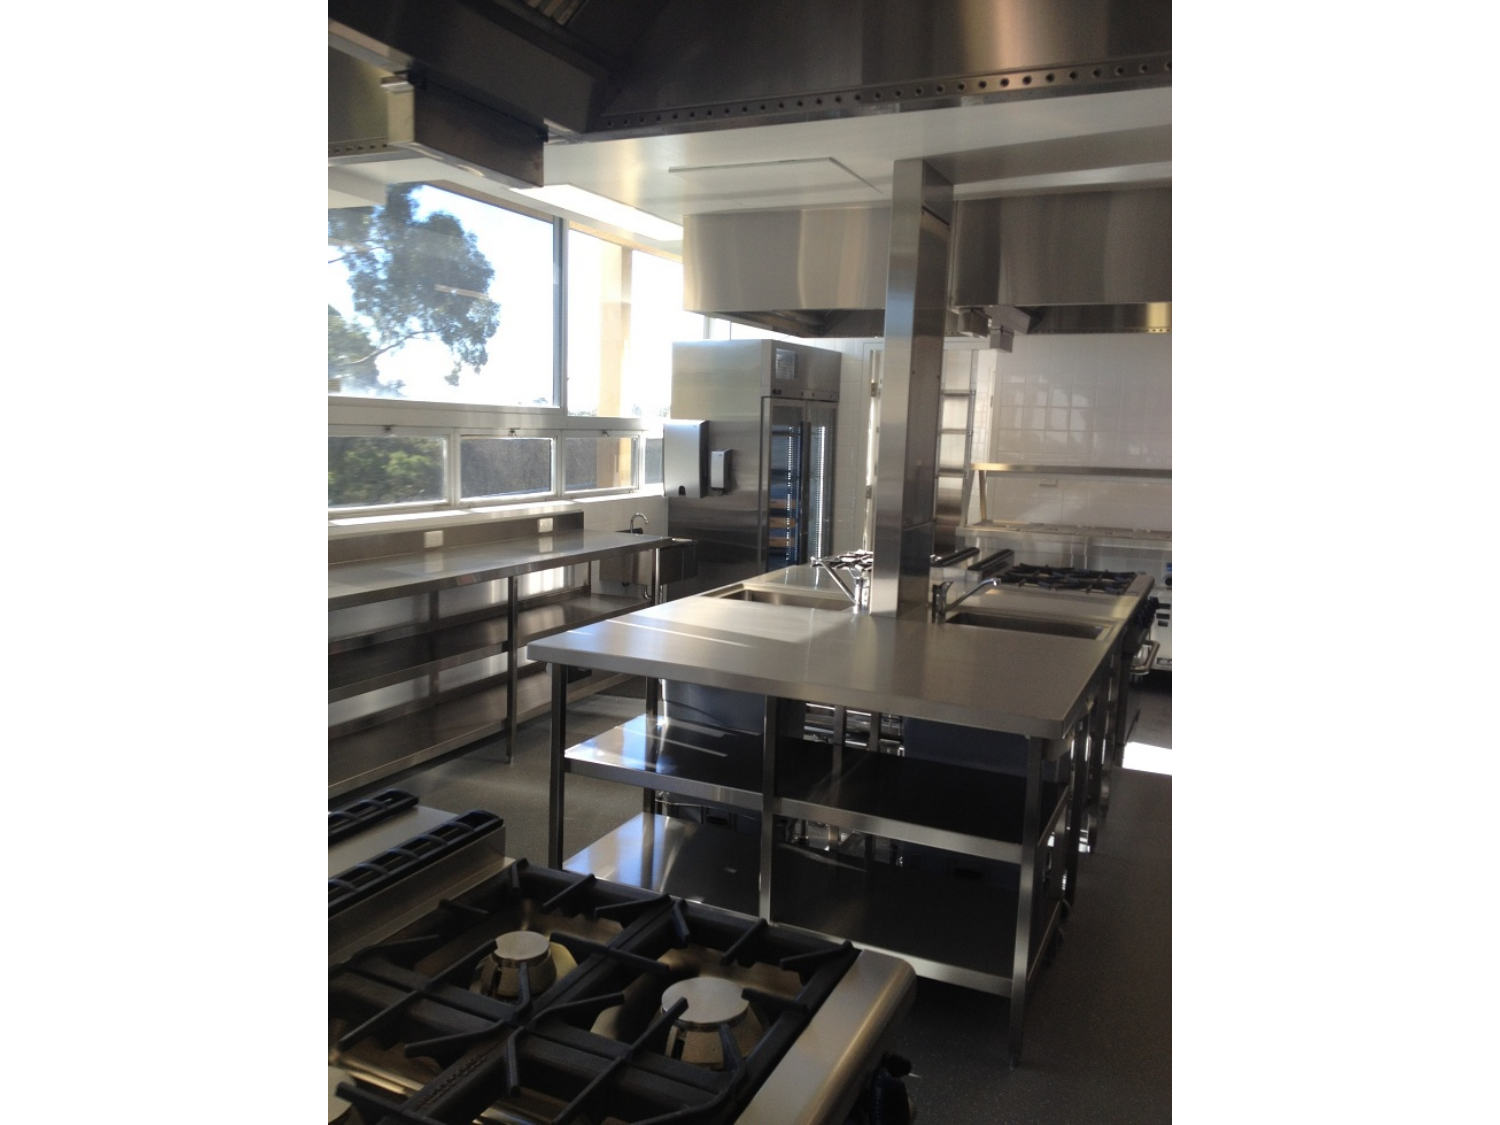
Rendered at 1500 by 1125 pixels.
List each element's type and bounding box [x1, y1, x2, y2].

picture [327, 0, 1173, 1125]
